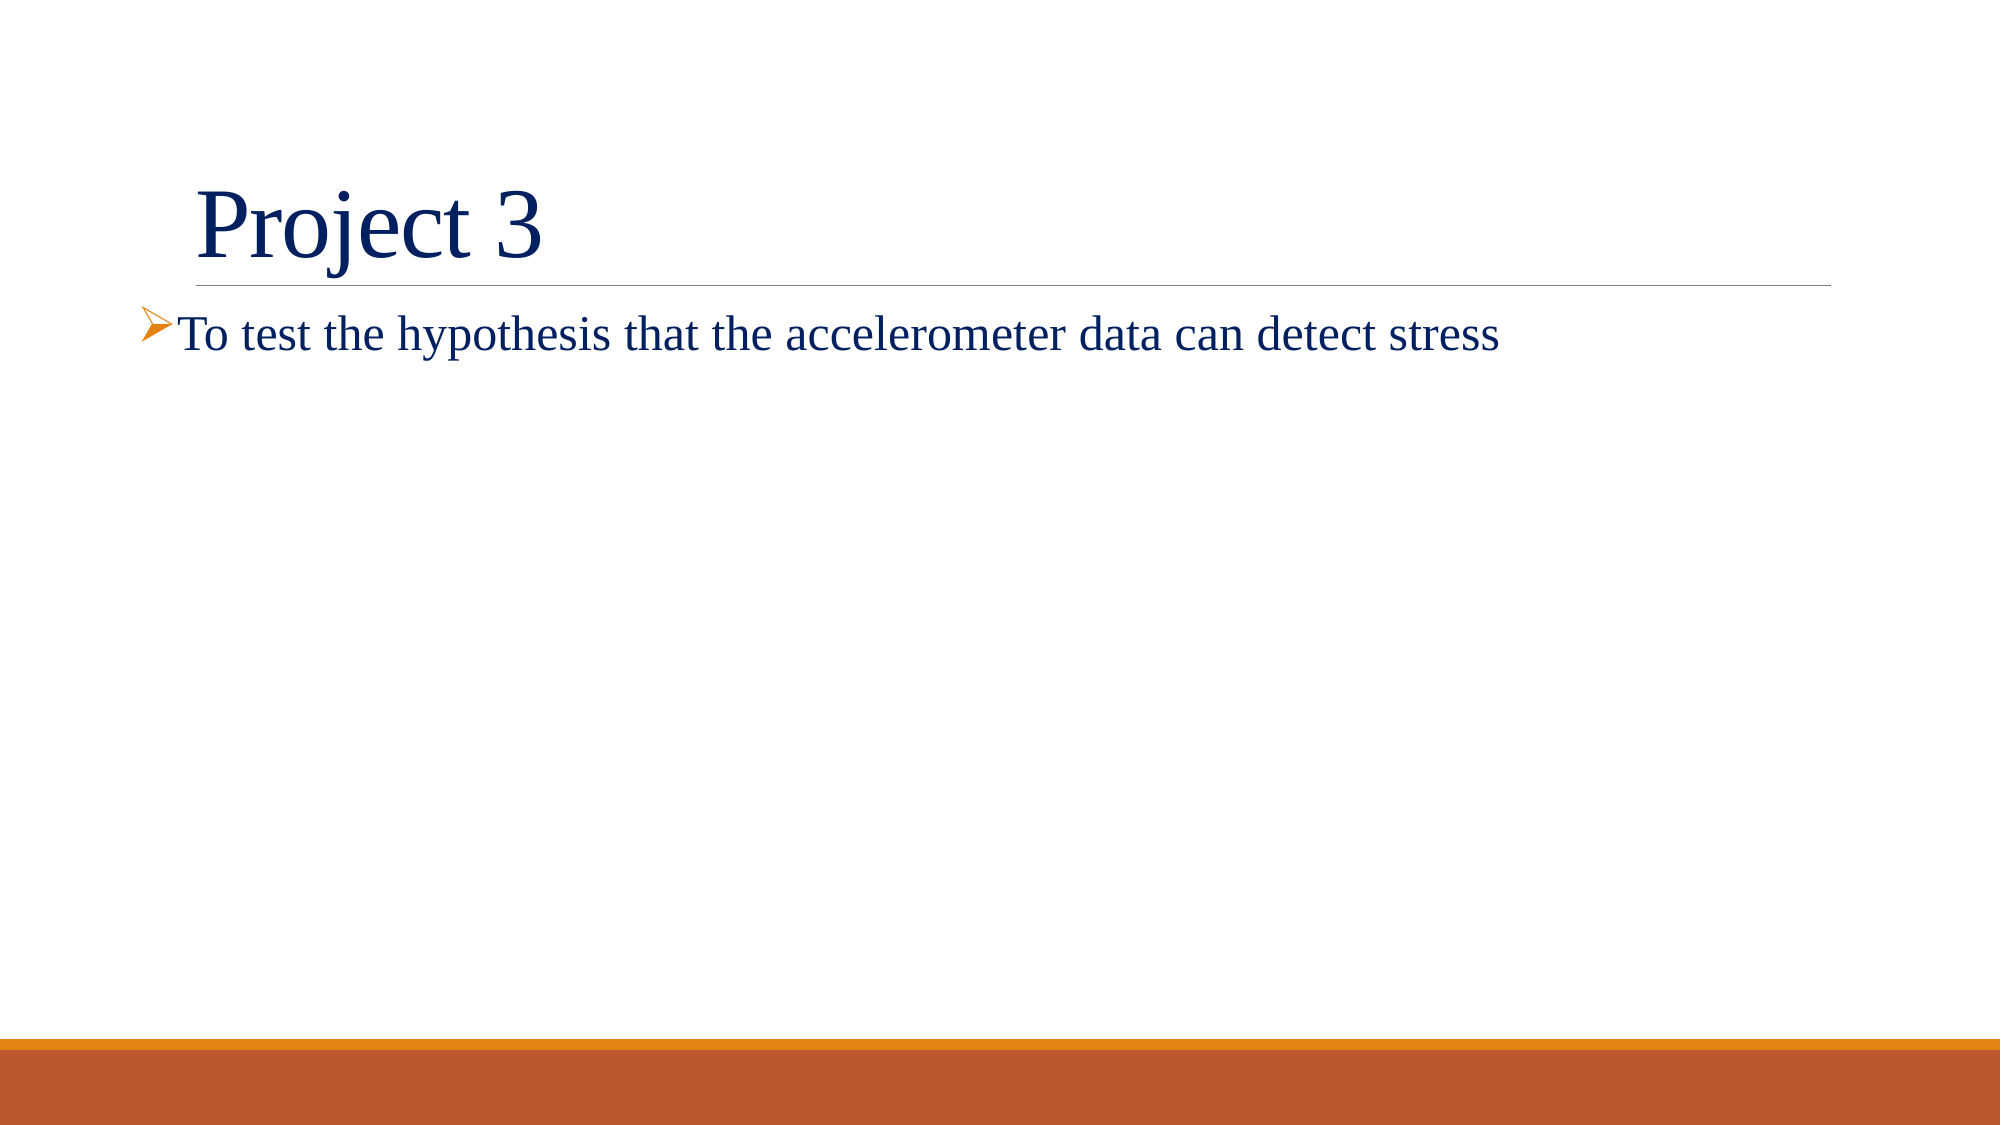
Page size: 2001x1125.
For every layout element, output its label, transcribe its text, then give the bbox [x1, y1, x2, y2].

text_box To test the hypothesis that the accelerometer data can detect stress [137, 299, 1863, 1046]
title Project 3 [180, 47, 1830, 285]
